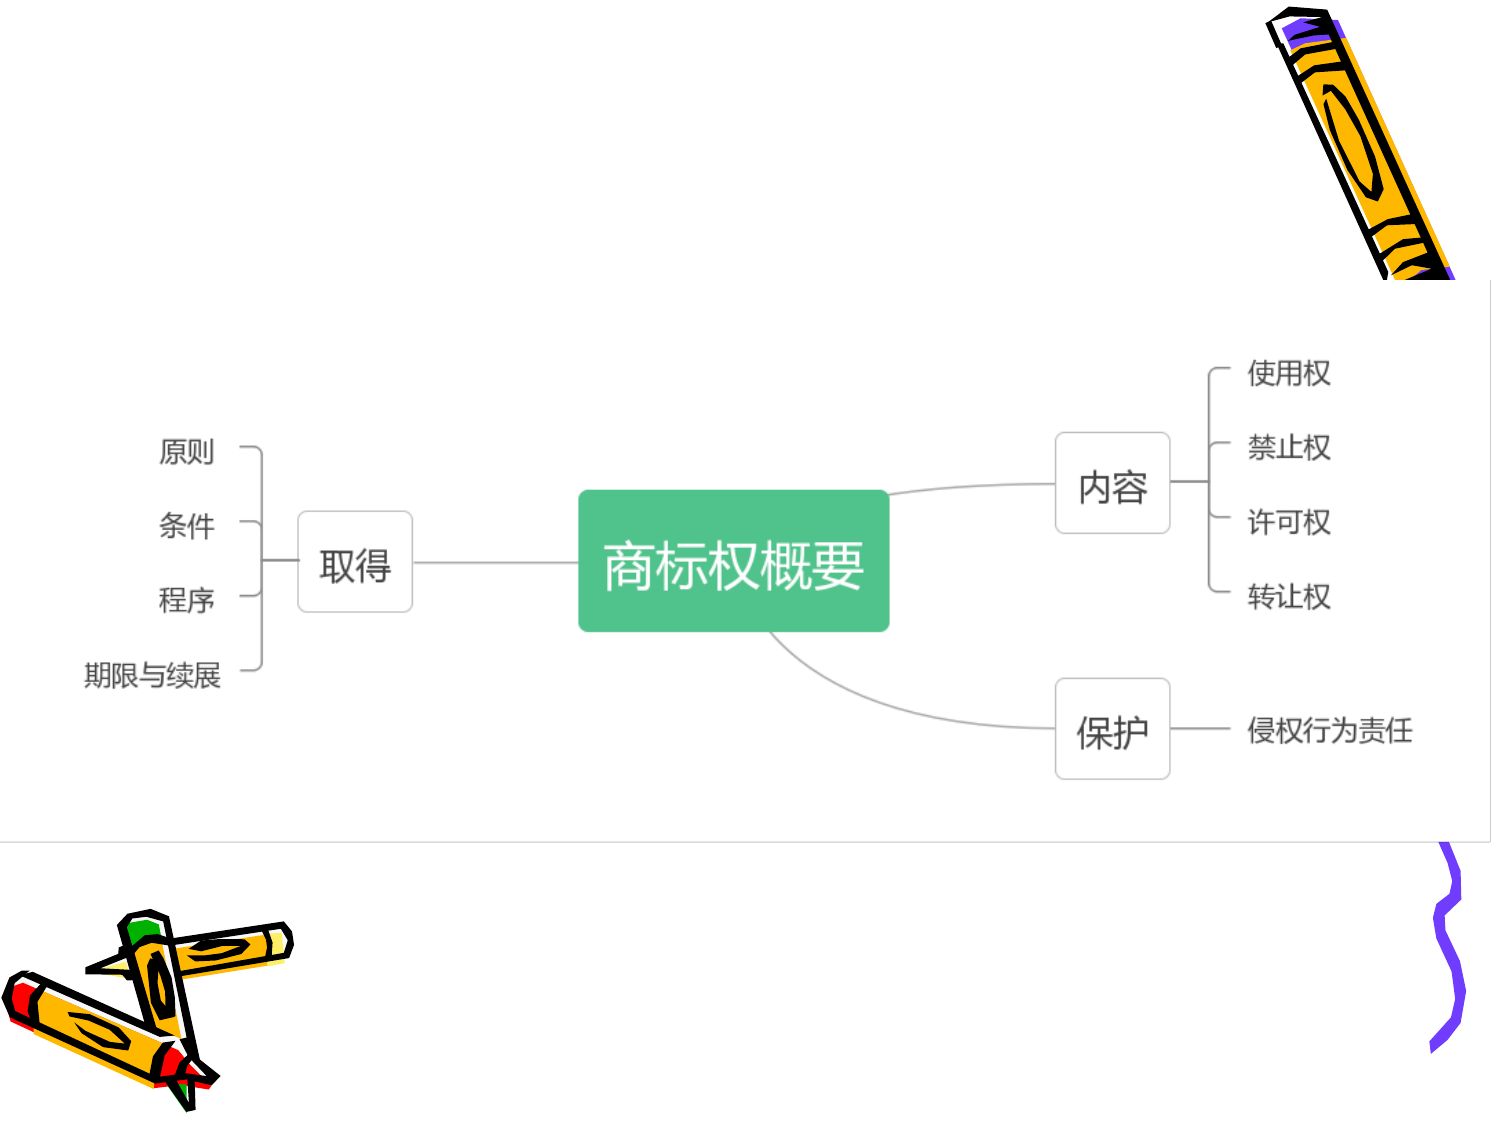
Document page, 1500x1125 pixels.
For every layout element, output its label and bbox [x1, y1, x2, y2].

picture [0, 280, 1500, 845]
